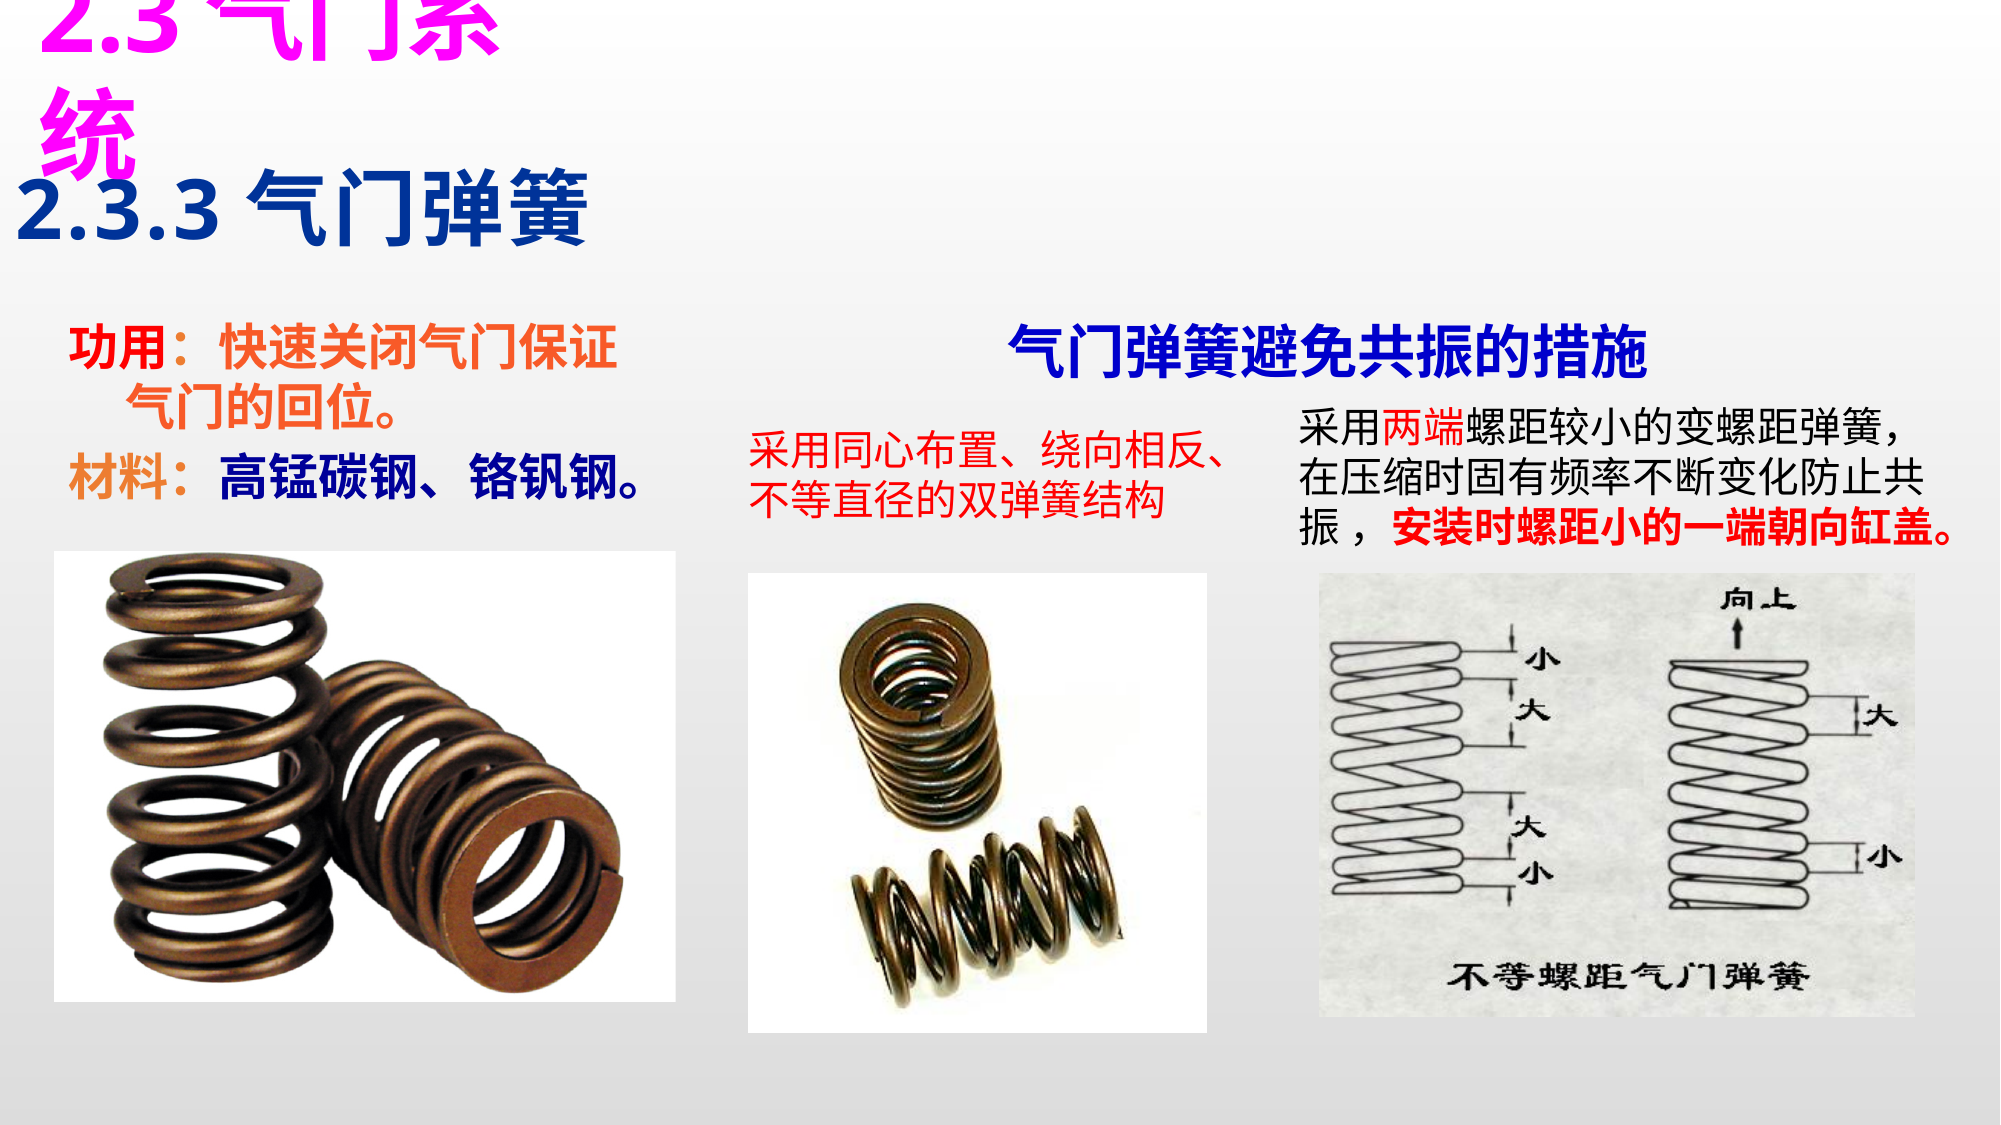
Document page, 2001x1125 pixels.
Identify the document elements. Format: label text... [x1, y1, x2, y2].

picture [54, 551, 676, 1002]
picture [748, 573, 1207, 1033]
title 2.3.3气门弹簧 [0, 145, 892, 268]
text_box 气门弹簧避免共振的措施 [993, 308, 1677, 393]
text_box 采用同心布置、绕向相反、不等直径的双弹簧结构 [733, 416, 1244, 531]
text_box 2.3气门系统 [23, 0, 618, 146]
picture [1319, 573, 1915, 1018]
text_box 功用：快速关闭气门保证气门的回位。 材料：高锰碳钢、铬钒钢。 [54, 308, 645, 484]
text_box 采用两端螺距较小的变螺距弹簧，在压缩时固有频率不断变化防止共振 ，安装时螺距小的一端朝向缸盖。 [1283, 393, 1973, 559]
